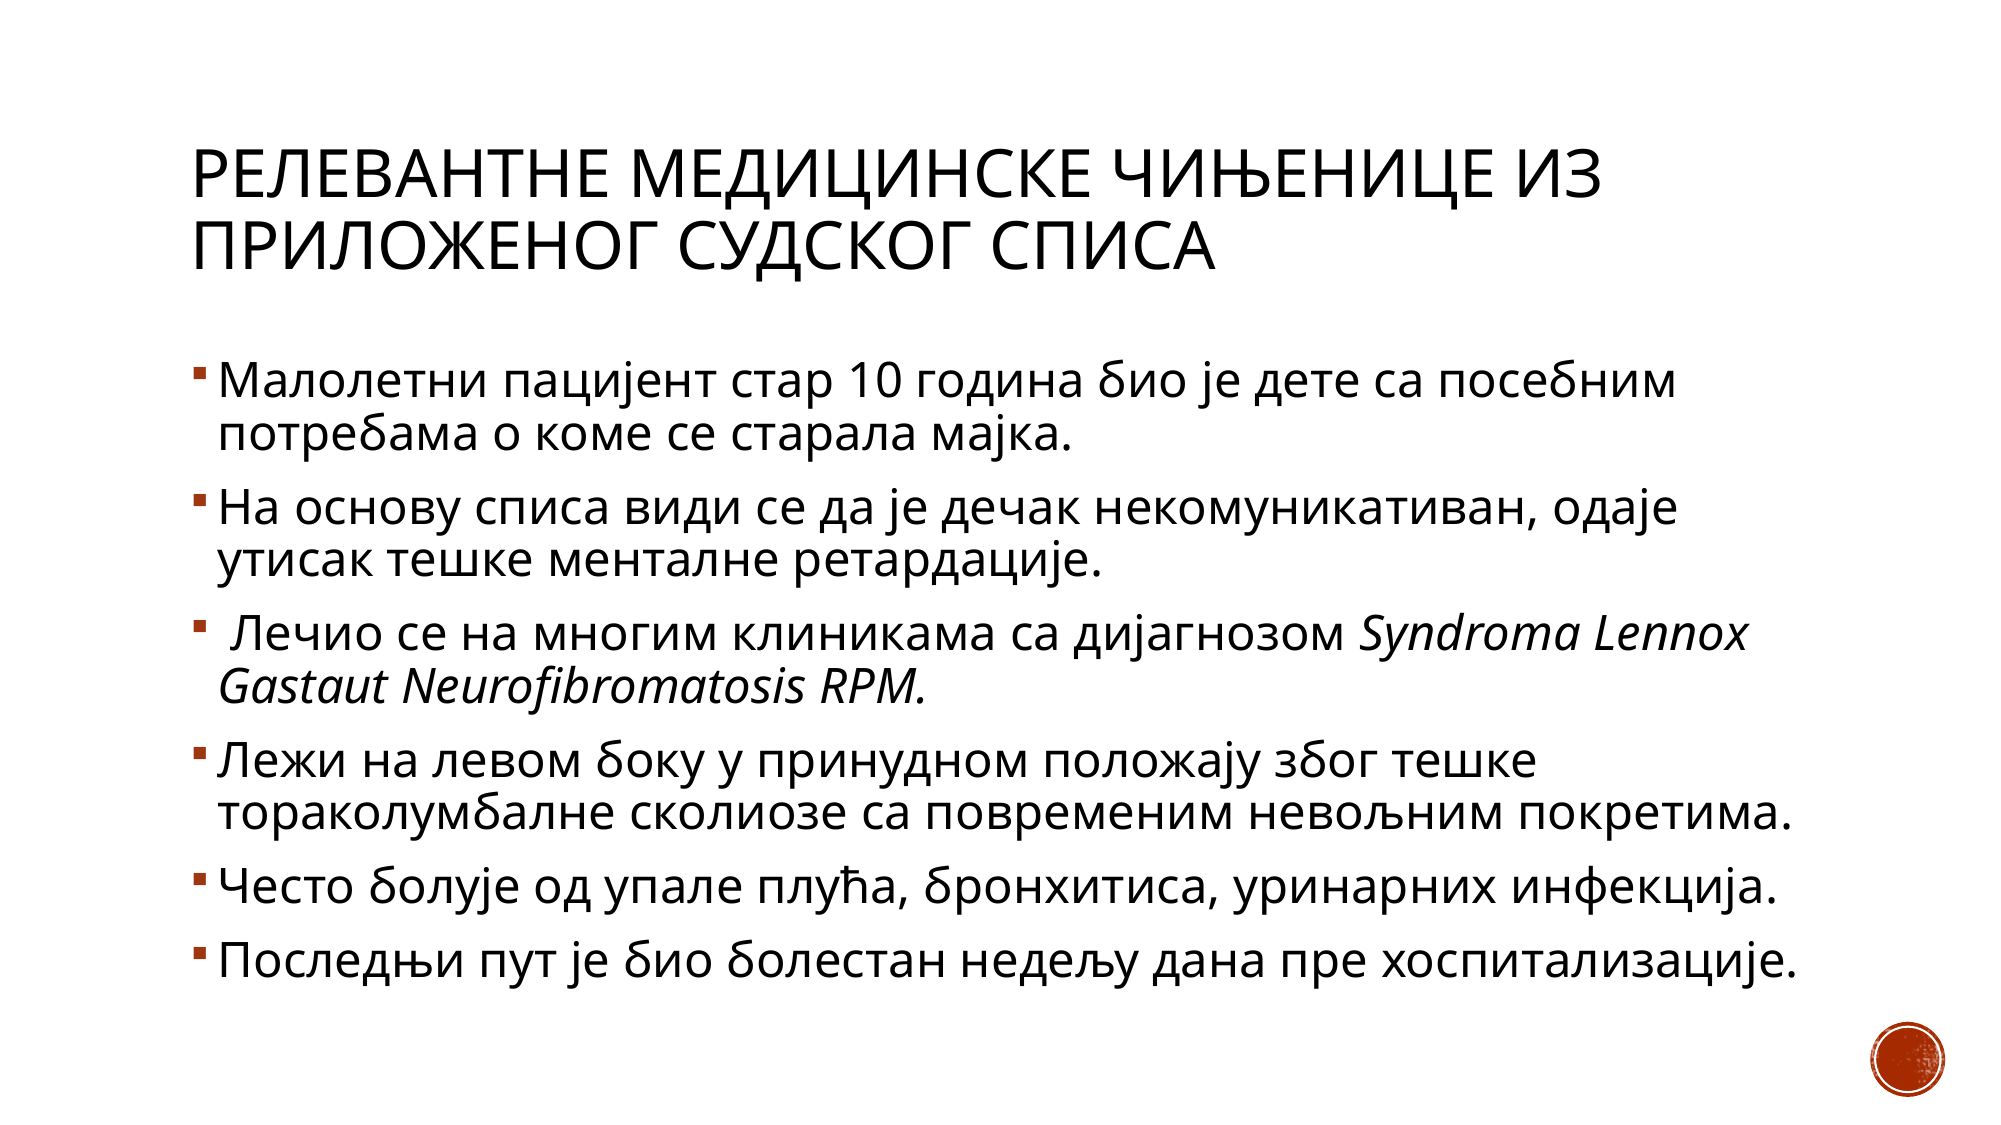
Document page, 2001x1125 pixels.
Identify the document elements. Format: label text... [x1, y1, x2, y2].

list Малолетни пацијент стар 10 година био је дете са посебним потребама о коме се старала мајка. На основу списа види се да је дечак некомуникативан, одаје утисак тешке менталне ретардације. Лечио се на многим клиникама са дијагнозом Syndroma Lennox Gastaut Neurofibromatosis RPM. Лежи на левом боку у принудном положају због тешке тораколумбалне сколиозе са повременим невољним покретима. Често болује од упале плућа, бронхитиса, уринарних инфекција. Последњи пут је био болестан недељу дана пре хоспитализације. [175, 348, 1826, 1013]
title Релевантне медицинске чињенице из приложеног судског списа [175, 79, 1826, 344]
